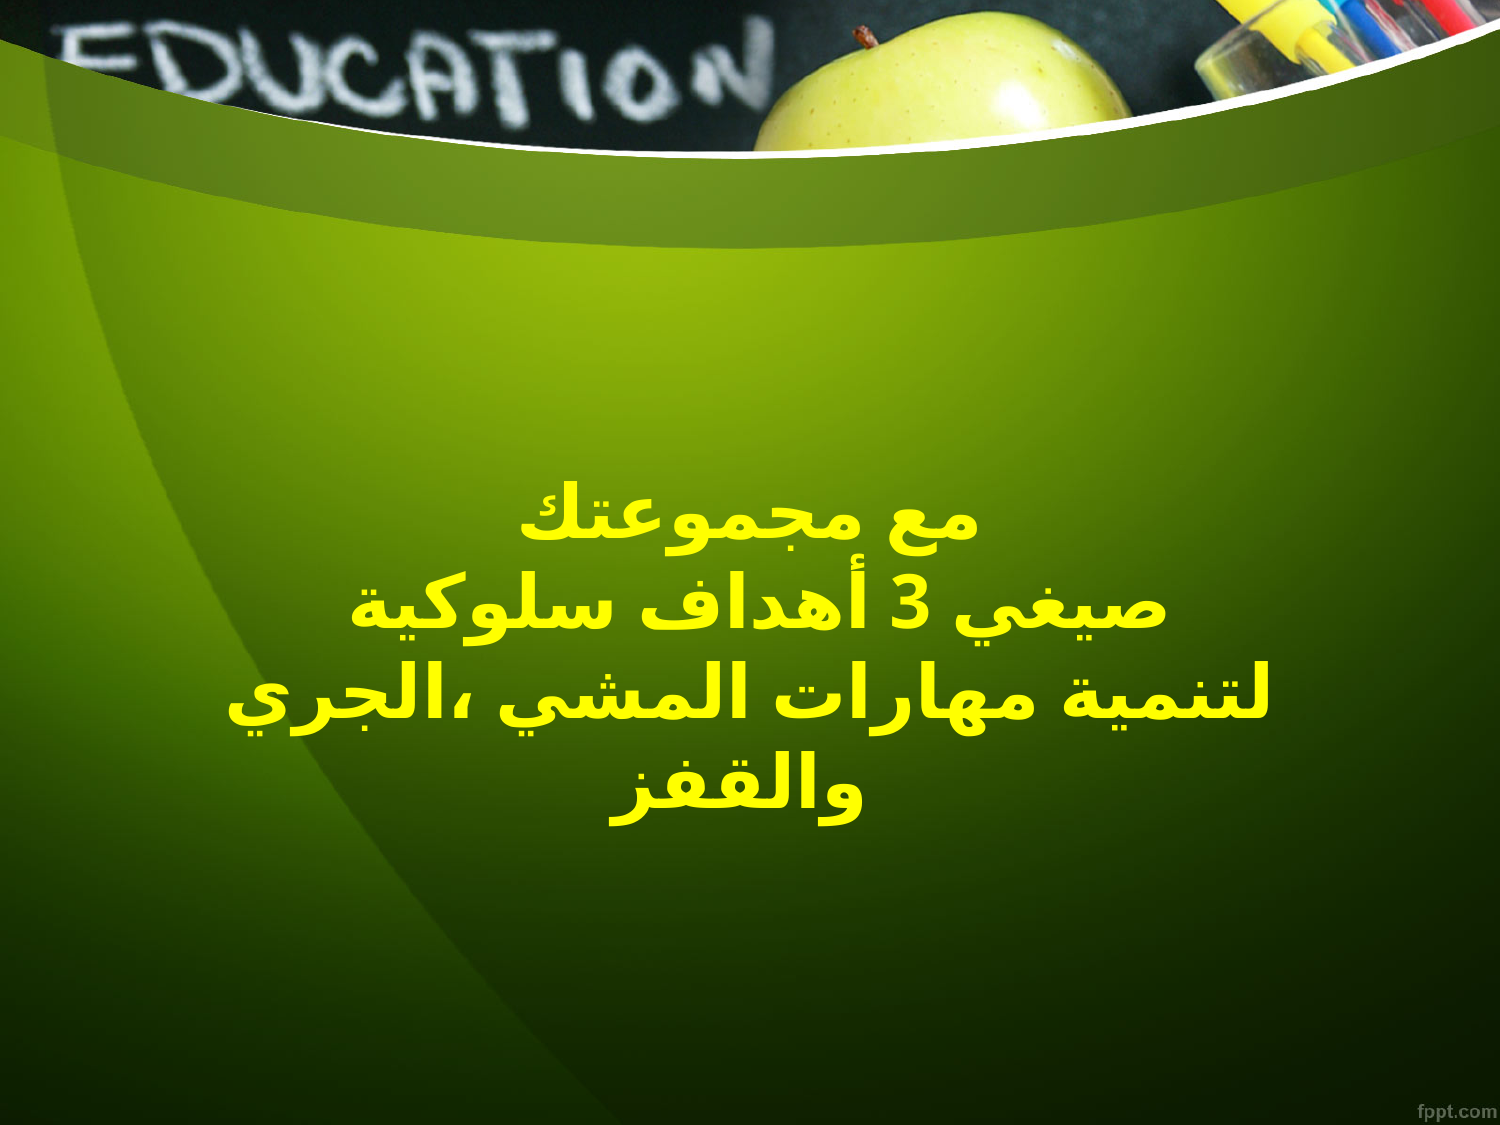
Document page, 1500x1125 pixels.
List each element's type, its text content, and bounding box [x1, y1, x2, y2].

picture [0, 0, 1500, 1125]
title مع مجموعتك صيغي 3 أهداف سلوكية لتنمية مهارات المشي ،الجري والقفز [75, 450, 1425, 838]
